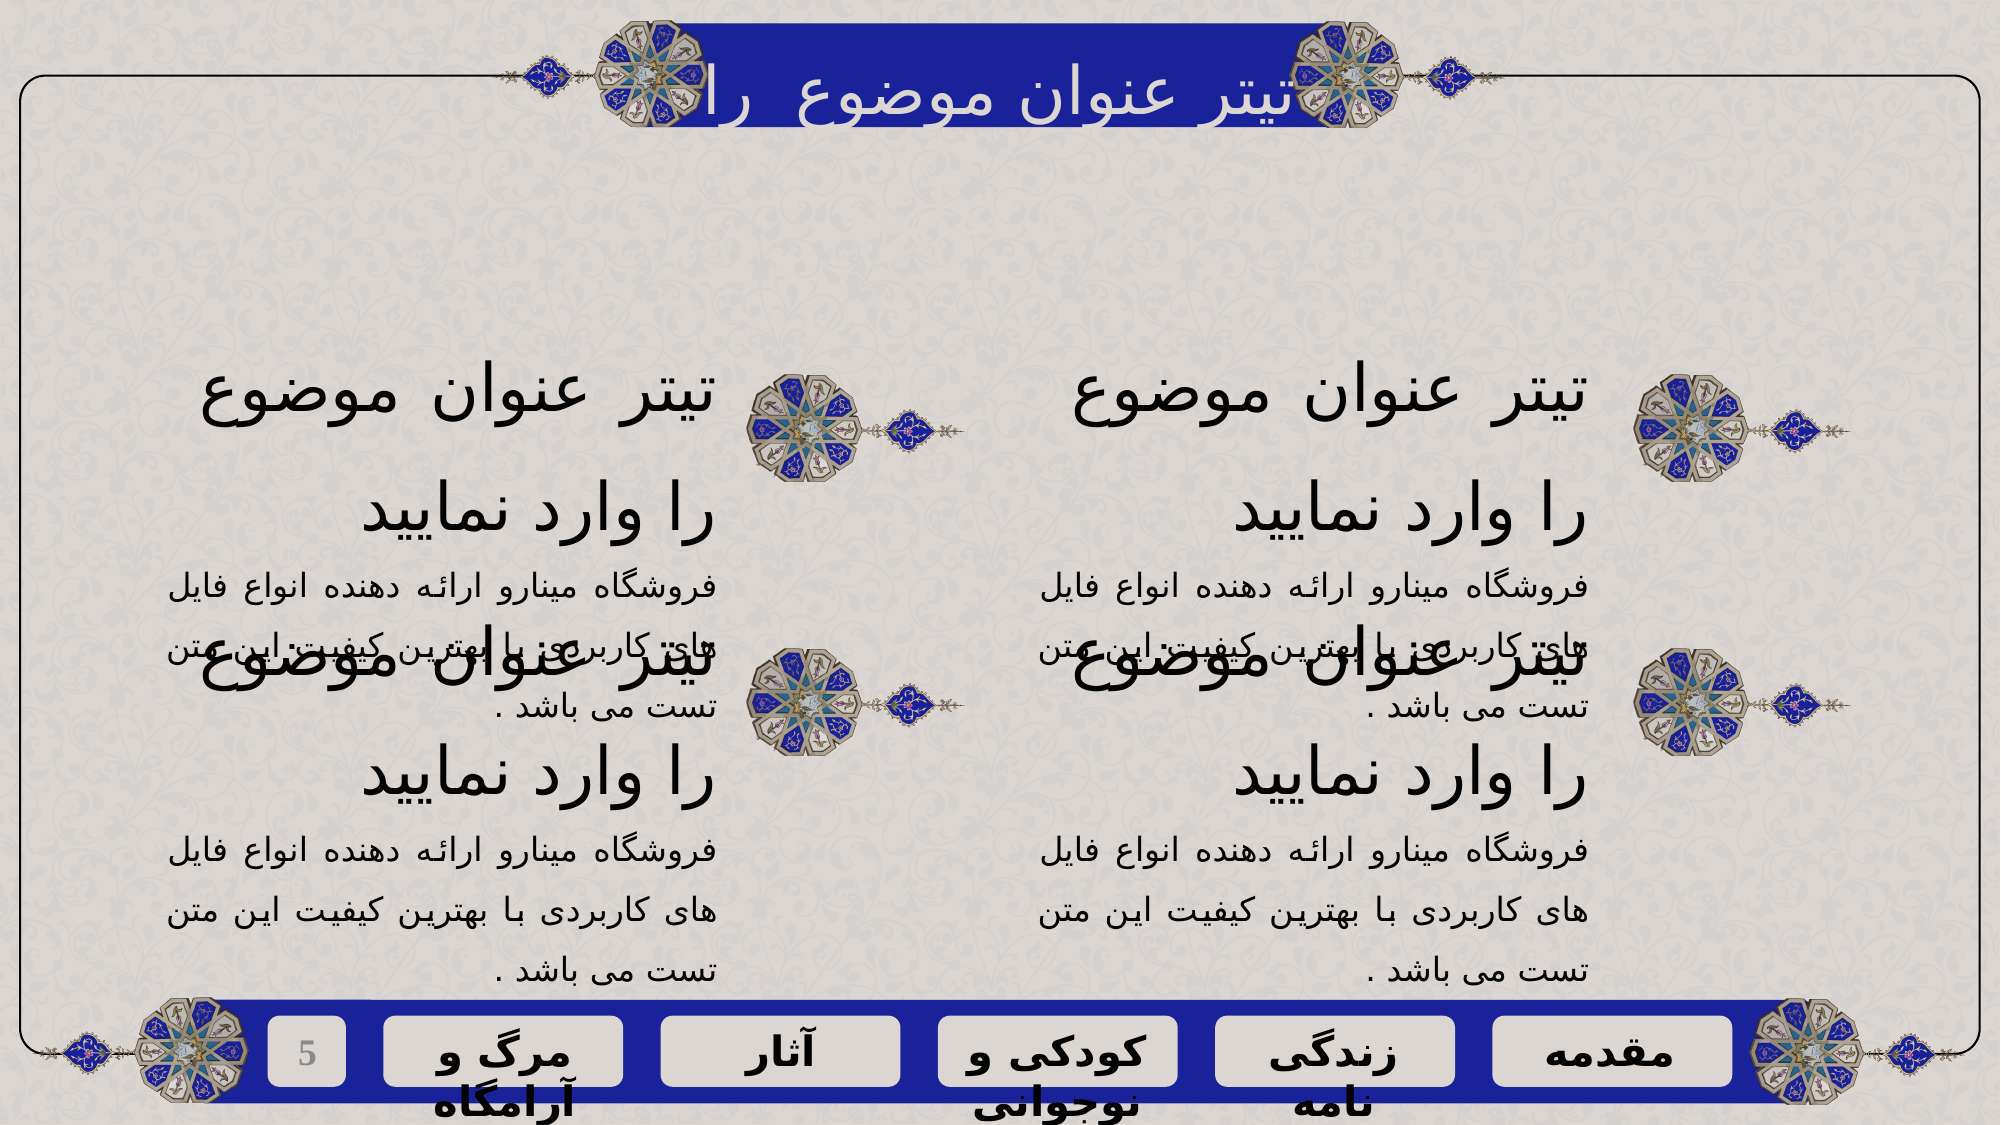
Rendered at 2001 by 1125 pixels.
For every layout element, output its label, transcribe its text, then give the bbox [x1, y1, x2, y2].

picture [1634, 592, 1851, 811]
text_box مقدمه [1491, 1017, 1728, 1082]
text_box تیتر عنوان موضوع را وارد نمایید فروشگاه مینارو ارائه دهنده انواع فایل های کاربردی با بهترین کیفیت این متن تست می باشد . [147, 296, 733, 560]
text_box تیتر عنوان موضوع را وارد نمایید [621, 0, 1379, 256]
text_box آثار [663, 1017, 900, 1082]
text_box تیتر عنوان موضوع را وارد نمایید فروشگاه مینارو ارائه دهنده انواع فایل های کاربردی با بهترین کیفیت این متن تست می باشد . [147, 560, 733, 996]
picture [1379, 22, 1505, 128]
slide_number 5 [268, 1022, 347, 1078]
picture [1750, 999, 1965, 1105]
text_box زندگی نامه [1215, 1017, 1452, 1125]
text_box تیتر عنوان موضوع را وارد نمایید فروشگاه مینارو ارائه دهنده انواع فایل های کاربردی با بهترین کیفیت این متن تست می باشد . [1019, 560, 1605, 996]
picture [33, 998, 249, 1103]
text_box تیتر عنوان موضوع را وارد نمایید فروشگاه مینارو ارائه دهنده انواع فایل های کاربردی با بهترین کیفیت این متن تست می باشد . [1019, 296, 1605, 560]
text_box کودکی و نوجوانی [939, 1017, 1176, 1125]
picture [493, 21, 621, 127]
picture [747, 592, 965, 811]
picture [747, 318, 965, 537]
text_box مرگ و آرامگاه [386, 1017, 623, 1125]
picture [1634, 318, 1851, 537]
